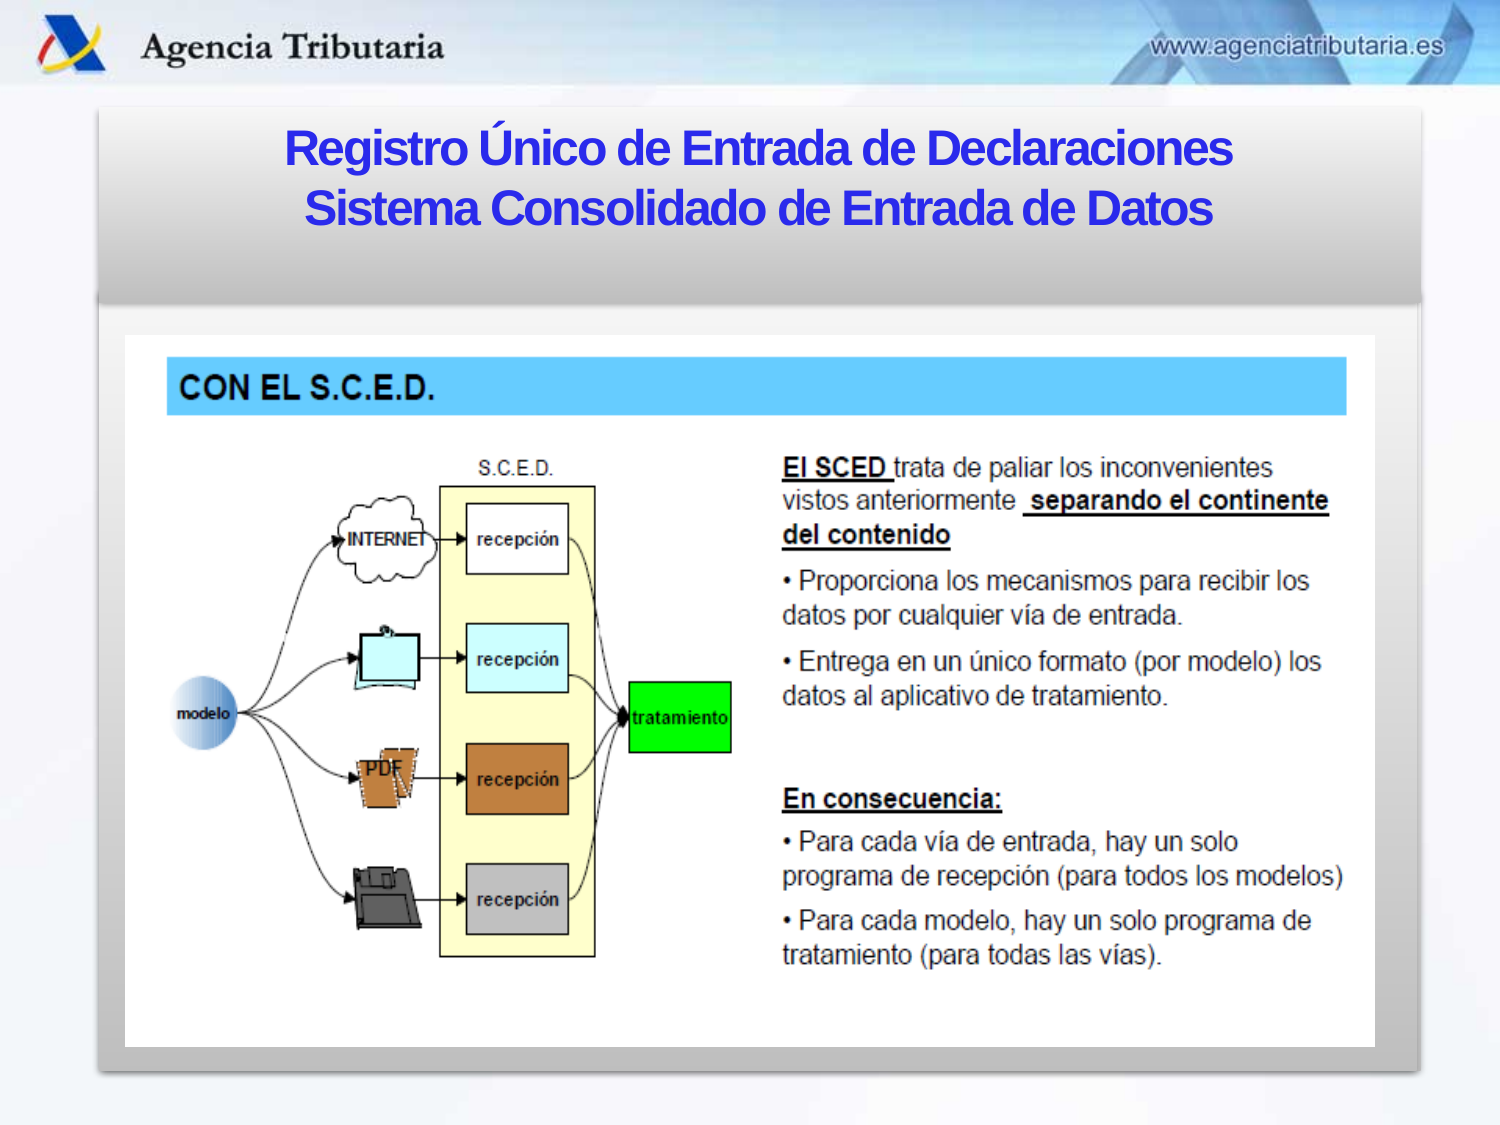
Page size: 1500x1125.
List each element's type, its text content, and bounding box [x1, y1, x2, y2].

text_box Registro Único de Entrada de Declaraciones Sistema Consolidado de Entrada de Datos [99, 107, 1421, 303]
picture [0, 0, 1500, 1125]
text_box [99, 311, 1417, 1071]
